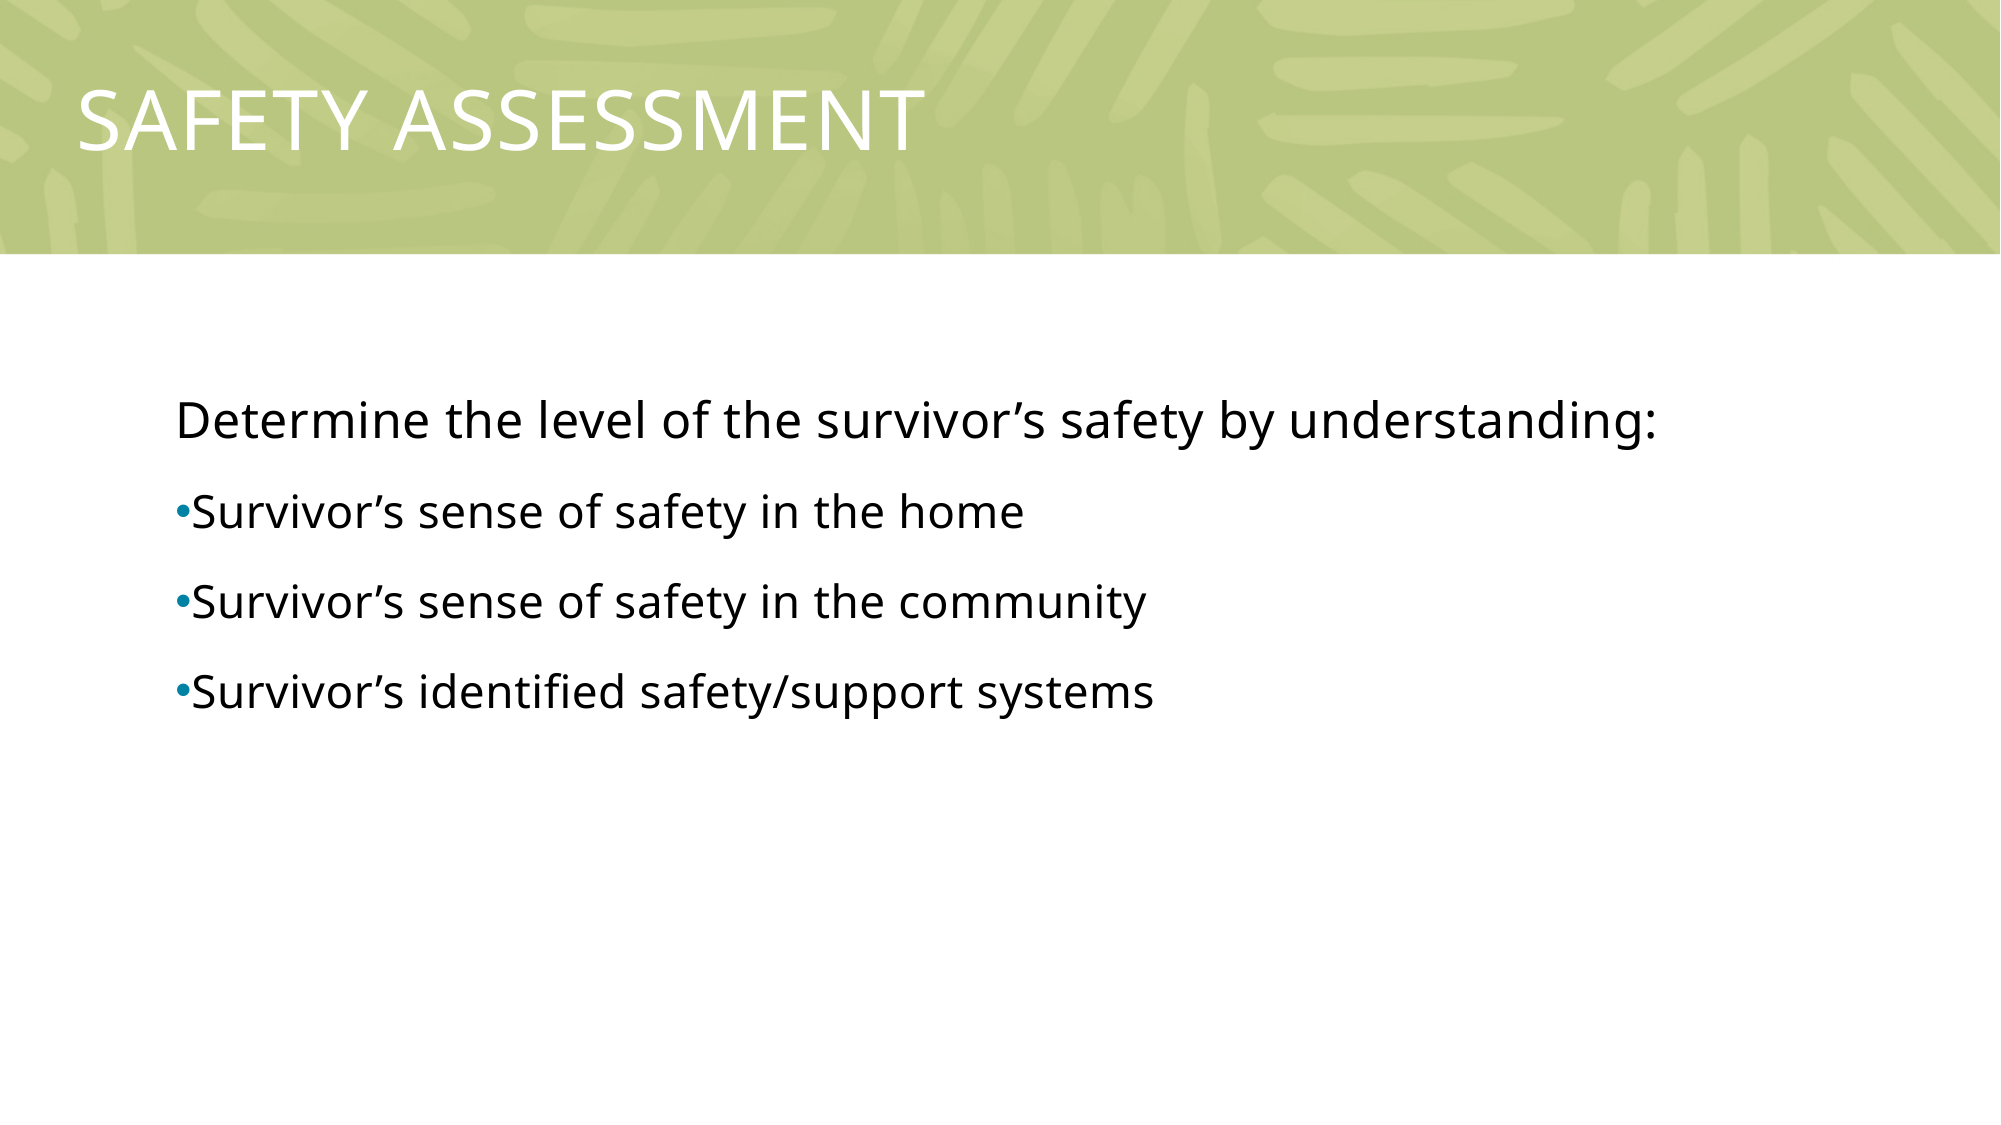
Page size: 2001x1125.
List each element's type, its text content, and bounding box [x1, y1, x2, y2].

picture [0, 0, 2000, 1125]
title Safety assessment [61, 33, 1938, 220]
list Determine the level of the survivor’s safety by understanding: Survivor’s sense of safety in the home Survivor’s sense of safety in the community Survivor’s identified safety/support systems [167, 374, 1763, 1036]
